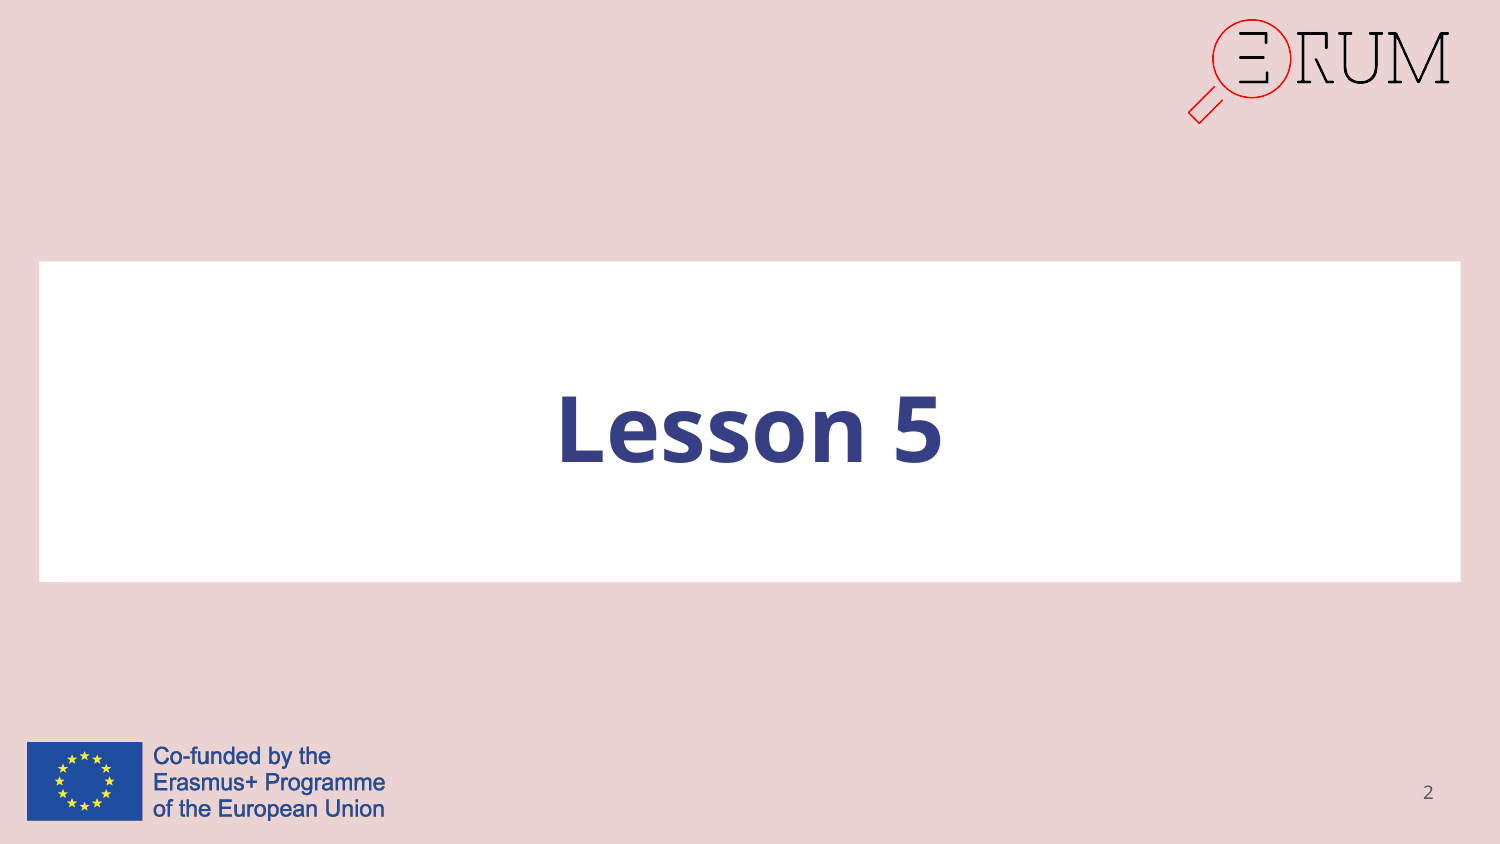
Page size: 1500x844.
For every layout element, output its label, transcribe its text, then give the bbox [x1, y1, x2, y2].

title Lesson 5 [192, 355, 1308, 489]
picture [1136, 0, 1500, 137]
picture [27, 742, 385, 821]
list [39, 261, 1461, 583]
slide_number 2 [1358, 761, 1449, 826]
